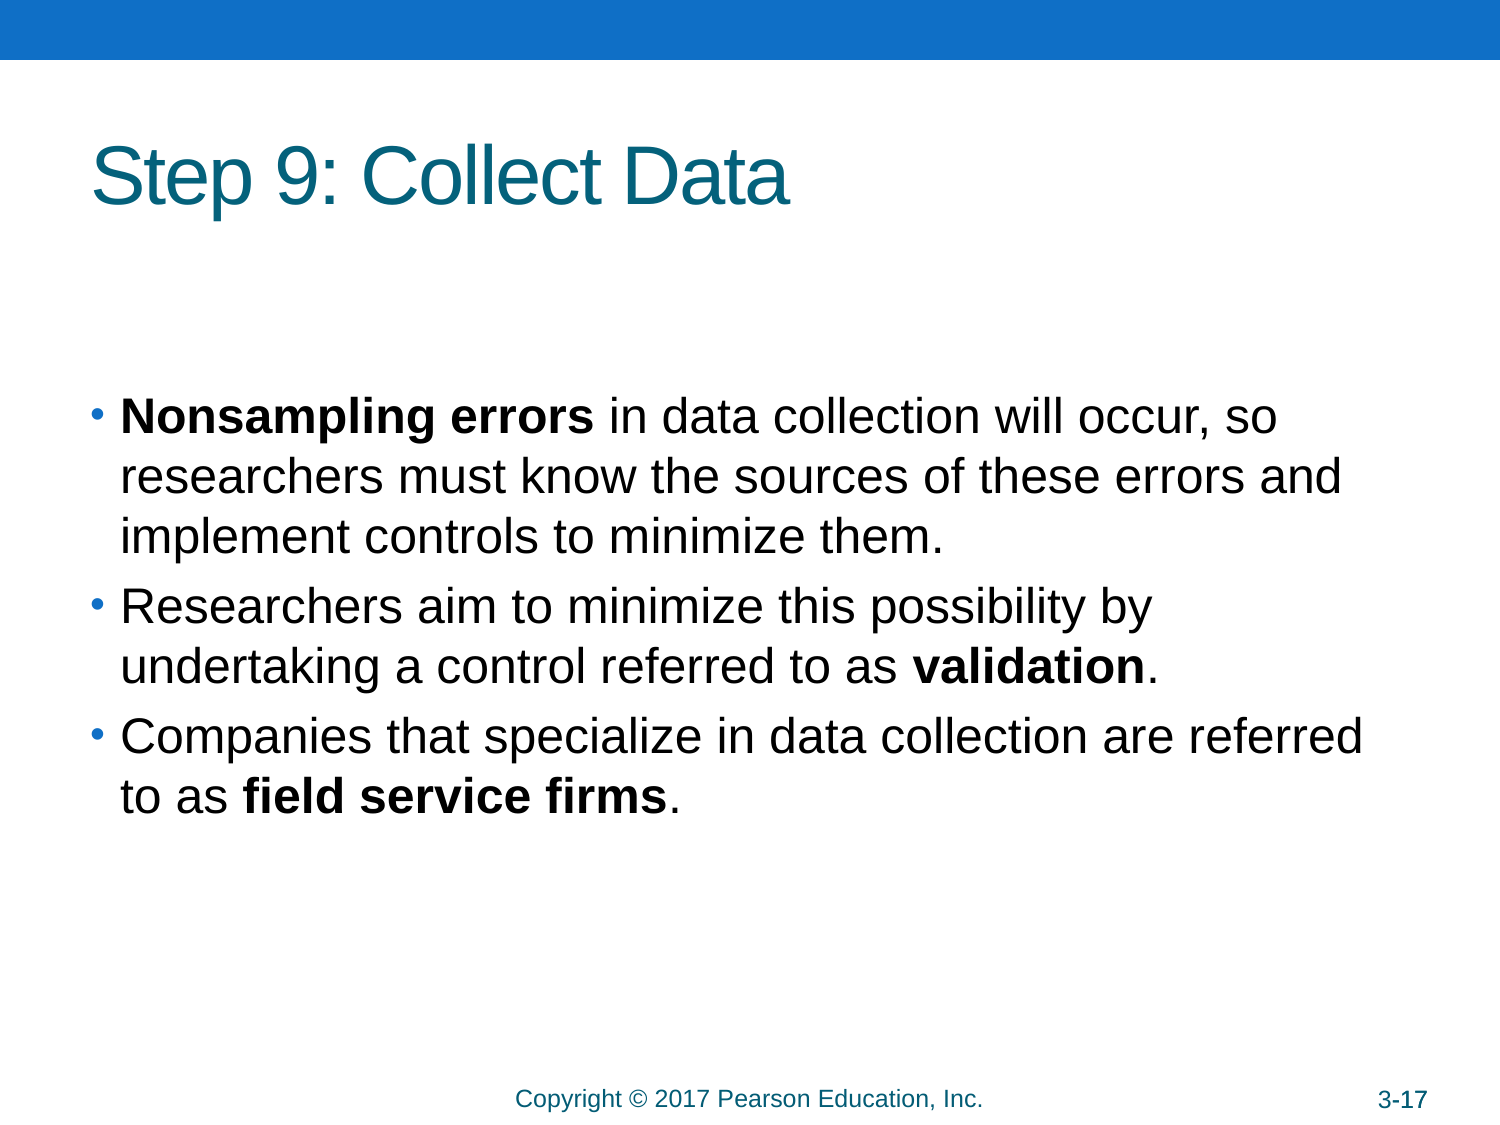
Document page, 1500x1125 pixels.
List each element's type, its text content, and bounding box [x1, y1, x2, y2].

title Step 9: Collect Data [75, 90, 1425, 253]
list Nonsampling errors in data collection will occur, so researchers must know the sources of these errors and implement controls to minimize them. Researchers aim to minimize this possibility by undertaking a control referred to as validation. Companies that specialize in data collection are referred to as field service firms. [75, 376, 1425, 1125]
